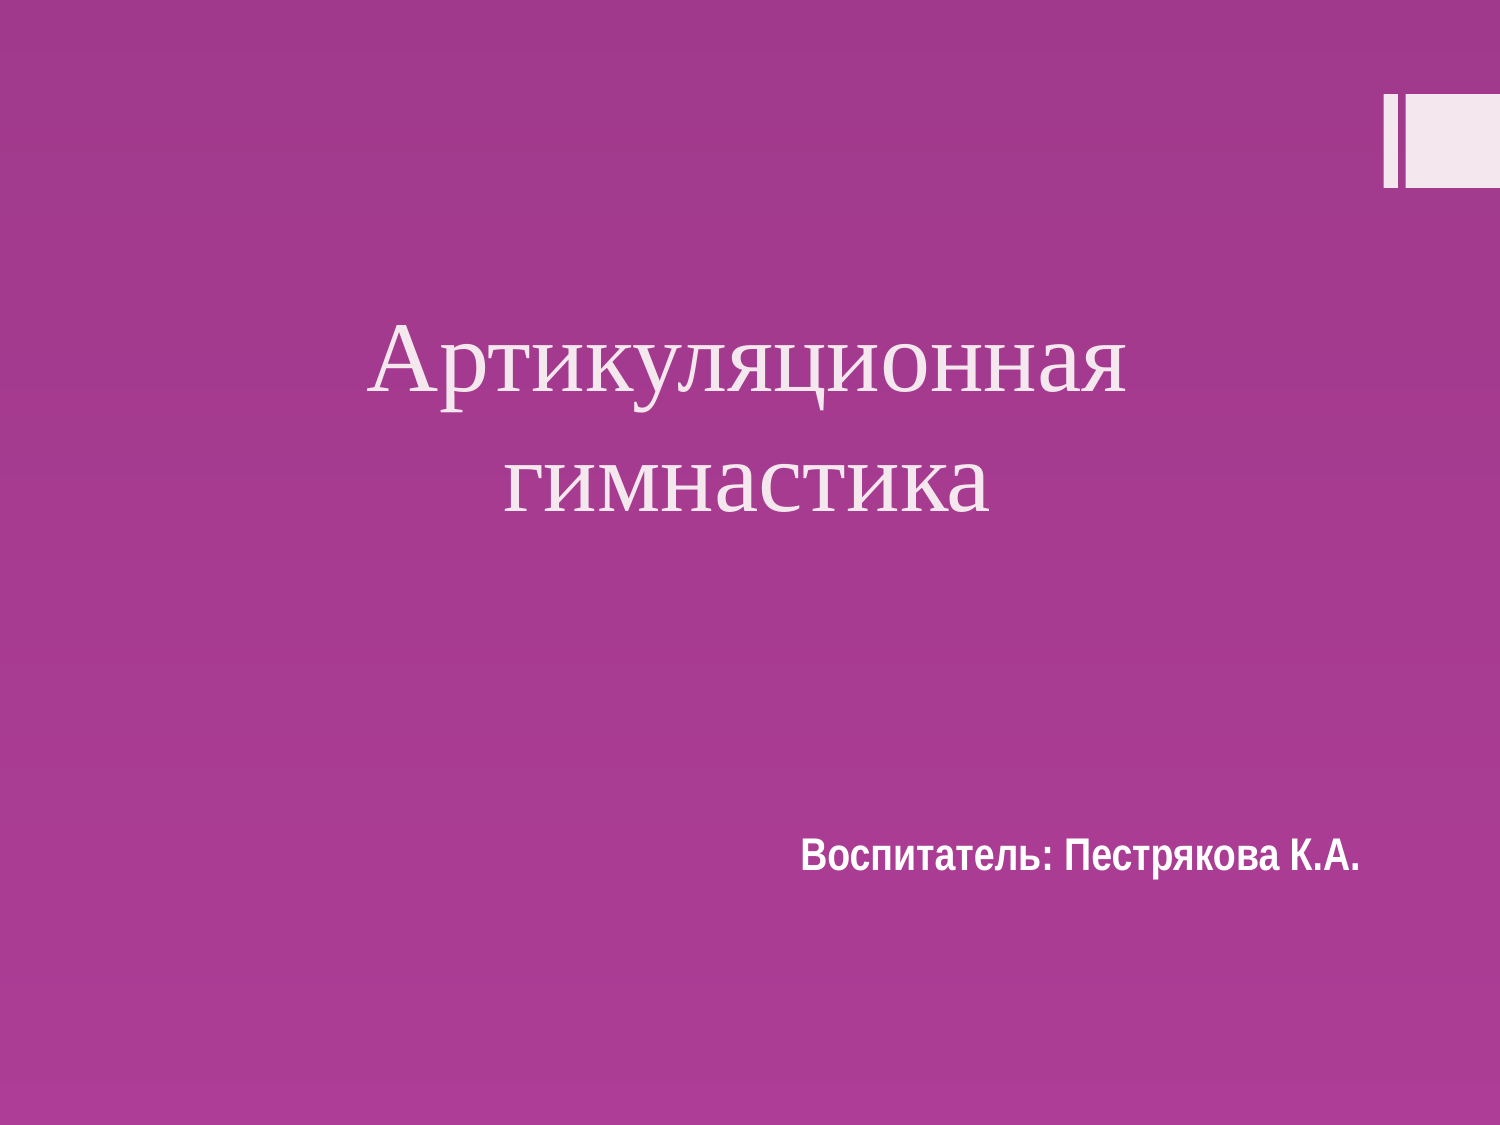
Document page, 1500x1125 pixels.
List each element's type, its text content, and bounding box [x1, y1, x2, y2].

title Артикуляционная гимнастика [147, 113, 1348, 540]
subtitle Воспитатель: Пестрякова К.А. [785, 817, 1459, 1125]
